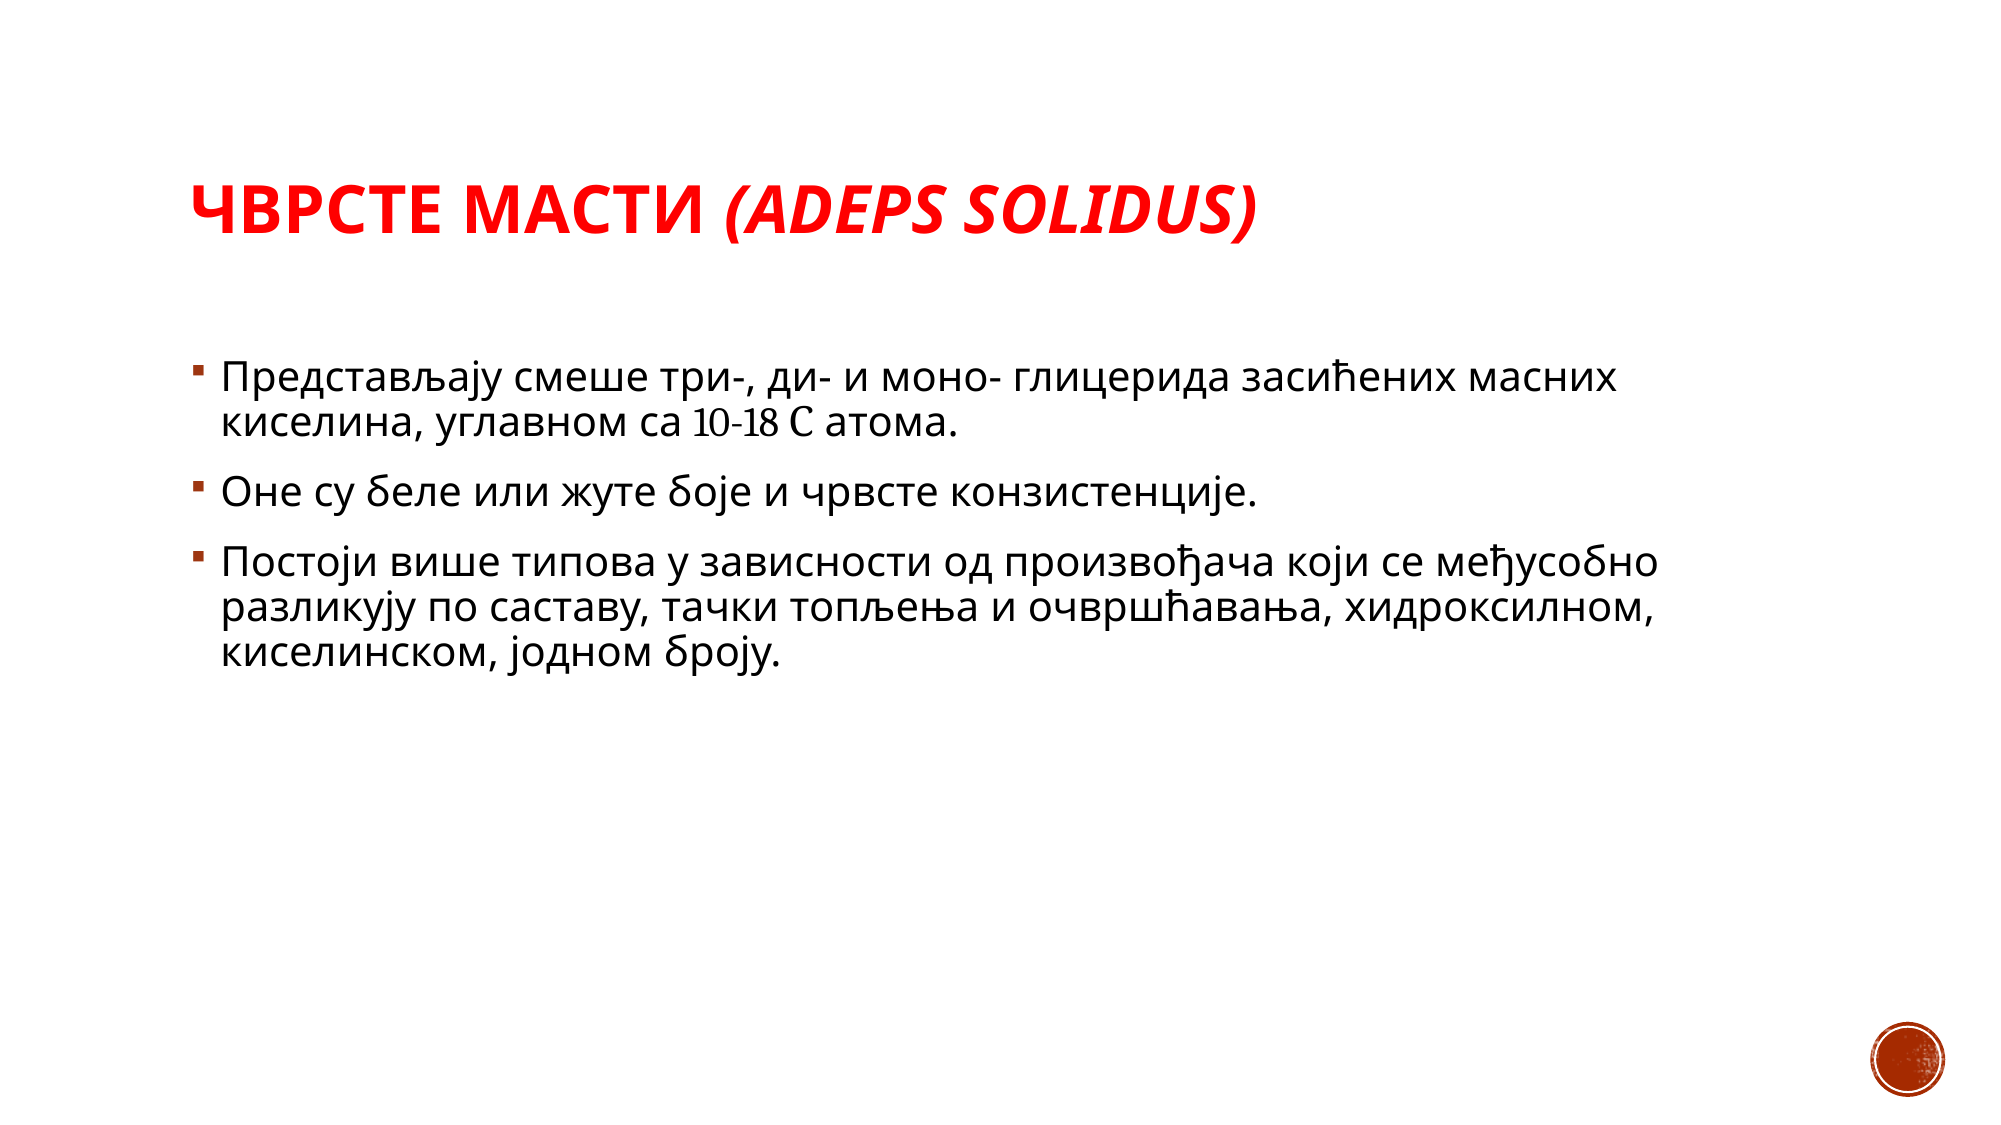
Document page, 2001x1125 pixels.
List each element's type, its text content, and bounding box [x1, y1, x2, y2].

title Чврсте масти (Adeps solidus) [175, 79, 1826, 344]
list Представљају смеше три-, ди- и моно- глицерида засићених масних киселина, углавном са 10-18 С атома. Оне су беле или жуте боје и чрвсте конзистенције. Постоји више типова у зависности од произвођача који се међусобно разликују по саставу, тачки топљења и очвршћавања, хидроксилном, киселинском, јодном броју. [175, 348, 1703, 1013]
